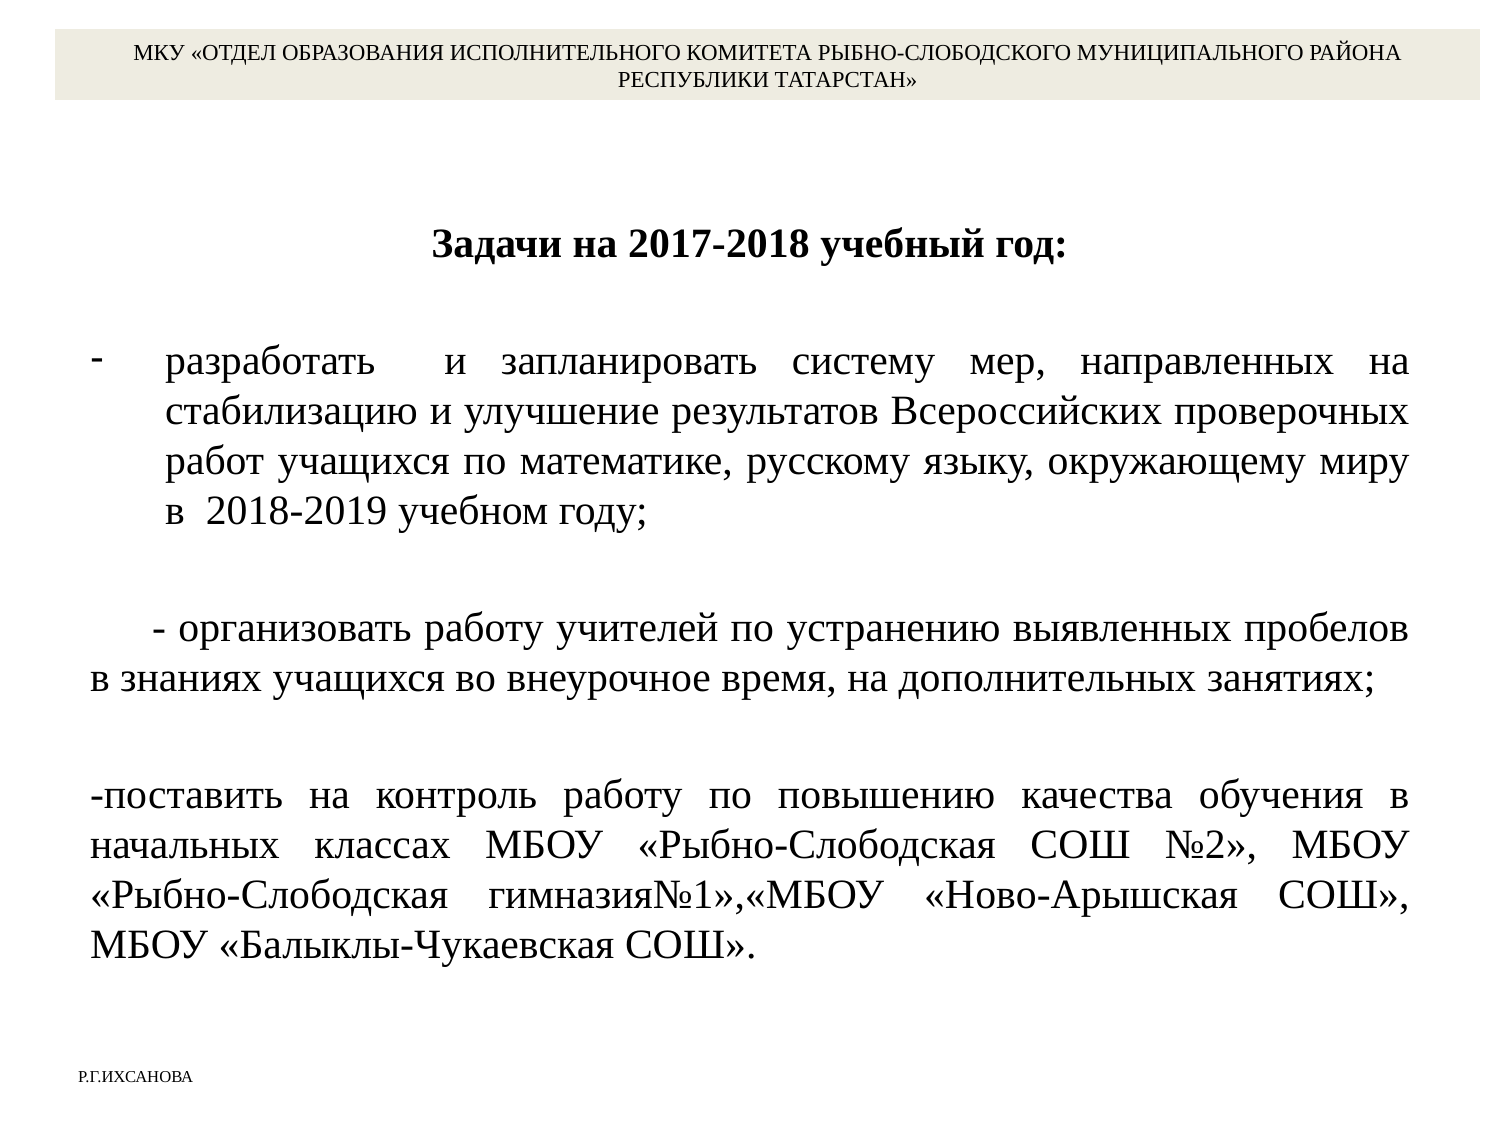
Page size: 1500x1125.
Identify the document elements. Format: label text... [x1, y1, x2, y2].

text_box МКУ «ОТДЕЛ ОБРАЗОВАНИЯ ИСПОЛНИТЕЛЬНОГО КОМИТЕТА РЫБНО-СЛОБОДСКОГО МУНИЦИПАЛЬНОГО РАЙОНА РЕСПУБЛИКИ ТАТАРСТАН» [51, 25, 1484, 104]
text_box Р.Г.ИХСАНОВА [16, 1045, 256, 1108]
text_box Задачи на 2017-2018 учебный год: разработать и запланировать систему мер, направленных на стабилизацию и улучшение результатов Всероссийских проверочных работ учащихся по математике, русскому языку, окружающему миру в 2018-2019 учебном году; - организовать работу учителей по устранению выявленных пробелов в знаниях учащихся во внеурочное время, на дополнительных занятиях; -поставить на контроль работу по повышению качества обучения в начальных классах МБОУ «Рыбно-Слободская СОШ №2», МБОУ «Рыбно-Слободская гимназия№1»,«МБОУ «Ново-Арышская СОШ», МБОУ «Балыклы-Чукаевская СОШ». [74, 208, 1425, 1005]
